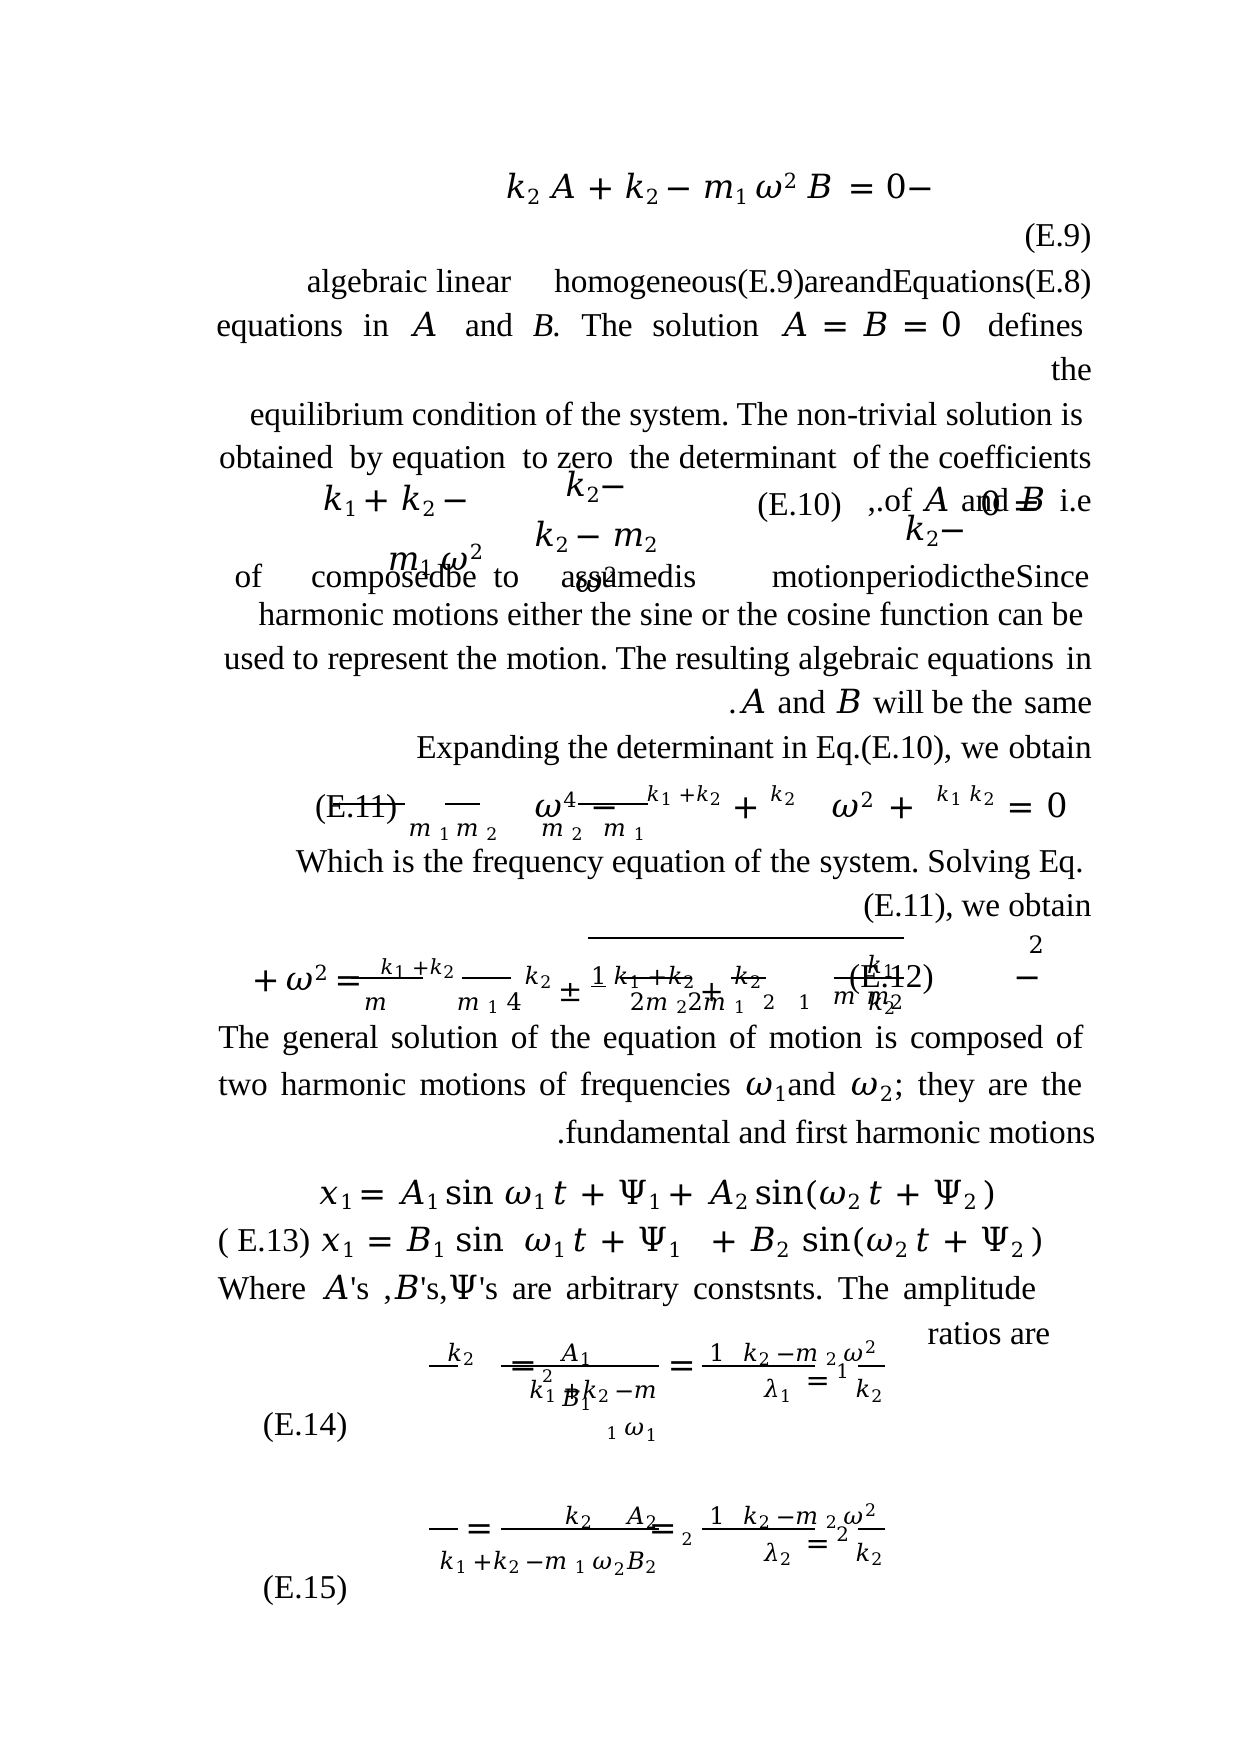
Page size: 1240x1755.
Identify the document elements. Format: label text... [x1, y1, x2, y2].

text_box 𝑘2 −𝑚 2 𝜔2 1 [695, 1329, 884, 1369]
text_box 𝑘1 + 𝑘2 − 𝑚1 𝜔2 [238, 458, 490, 498]
text_box 2 − (E.12) [764, 931, 1058, 994]
text_box (E.15) [260, 1563, 350, 1606]
text_box −𝑘2 Since the periodic motion is assumed to be composed of [208, 498, 1098, 595]
text_box 2 1 2 [751, 987, 905, 1008]
text_box 2 = [639, 1502, 699, 1549]
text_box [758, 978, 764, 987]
text_box 𝑘2 𝜆1 [736, 1366, 892, 1406]
text_box 𝑘1 +𝑘2 −𝑚 1 𝜔1 [494, 1386, 664, 1445]
text_box = 0 (E.10) [673, 479, 1068, 498]
text_box 𝑘2 ± 1 𝑘1 +𝑘2 + 𝑘2 [466, 932, 764, 978]
text_box 𝑘2 𝜆2 [736, 1529, 892, 1569]
text_box = 2 = [460, 1339, 702, 1386]
text_box −𝑘2 𝑘2 − 𝑚2 𝜔2 [511, 453, 680, 498]
text_box harmonic motions either the sine or the cosine function can be used to represent the motion. The resulting algebraic equations in 𝐴 and 𝐵 will be the same. Expanding the determinant in Eq.(E.10), we obtain [215, 586, 1094, 766]
text_box The general solution of the equation of motion is composed of two harmonic motions of frequencies 𝜔1and 𝜔2; they are the fundamental and first harmonic motions. 𝑥1 = 𝐴1 sin 𝜔1 𝑡 + Ψ1 + 𝐴2 sin(𝜔2 𝑡 + Ψ2 ) 𝑥1 = 𝐵1 sin 𝜔1 𝑡 + Ψ1 + 𝐵2 sin(𝜔2 𝑡 + Ψ2 ) ( E.13) Where 𝐴's ,𝐵's,Ψ's are arbitrary constsnts. The amplitude ratios are [208, 1008, 1104, 1352]
text_box 𝐴2 𝐵2 𝑘1 +𝑘2 −𝑚 1 𝜔2 [420, 1485, 666, 1579]
text_box 𝑘2 −𝑚 2 𝜔2 1 [695, 1492, 884, 1533]
text_box 𝜔2 = 𝑘1 +𝑘2 + [248, 951, 461, 998]
text_box (E.14) [260, 1399, 350, 1442]
text_box 𝑚 1 𝑚 2 𝑚 1 𝑚 2 [341, 825, 656, 833]
text_box 𝐴1 𝑘2 𝐵1 [420, 1321, 601, 1415]
text_box 𝜔4 − 𝑘1 +𝑘2 + 𝑘2 𝜔2 + 𝑘1 𝑘2 = 0 (E.11) [232, 778, 1076, 825]
text_box 2𝑚 1 2𝑚 2 4 𝑚 1 𝑚 [349, 978, 758, 1008]
text_box Which is the frequency equation of the system. Solving Eq. (E.11), we obtain [214, 833, 1094, 924]
text_box −𝑘2 𝐴 + 𝑘2 − 𝑚1 𝜔2 𝐵 = 0 (E.9) Equations(E.8) and (E.9)are homogeneous linear algebraic equations in 𝐴 and B. The solution 𝐴 = 𝐵 = 0 defines the equilibrium condition of the system. The non-trivial solution is obtained by equation to zero the determinant of the coefficients of 𝐴 and 𝐵 i.e., [210, 142, 1098, 498]
